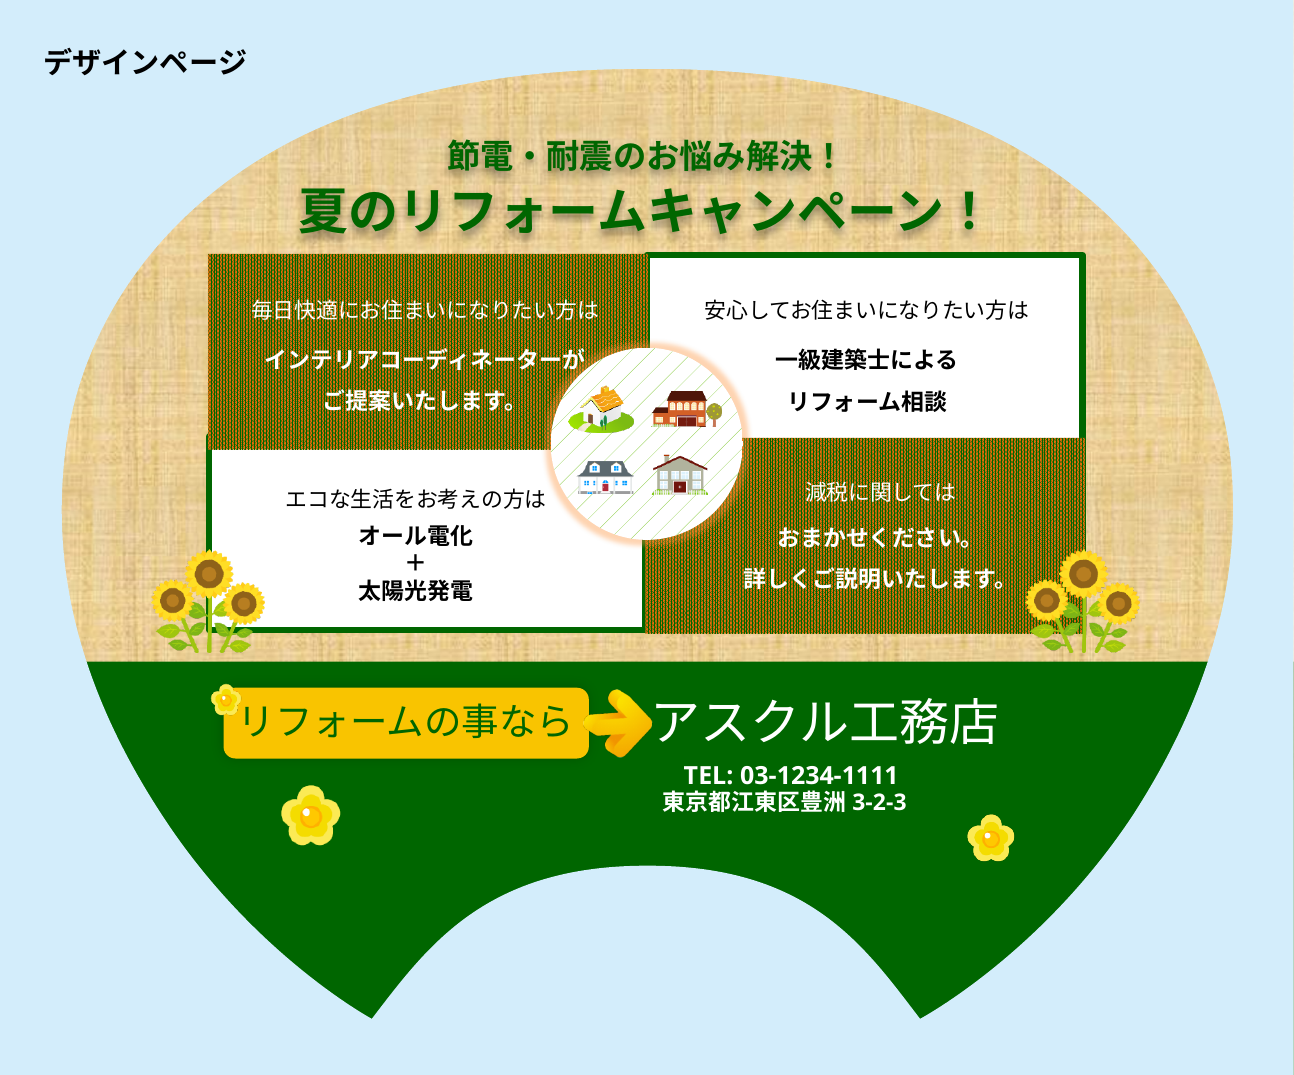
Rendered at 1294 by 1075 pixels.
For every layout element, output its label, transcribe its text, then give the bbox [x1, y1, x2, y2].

text_box TEL: 03-1234-1111 [669, 751, 914, 797]
text_box アスクル工務店 [635, 682, 1014, 758]
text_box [207, 253, 1086, 634]
text_box [246, 685, 585, 690]
text_box [221, 725, 579, 761]
picture [965, 812, 1016, 863]
text_box 東京都江東区豊洲3-2-3 [648, 780, 1068, 823]
picture [208, 682, 243, 716]
text_box 夏のリフォームキャンペーン！ [283, 171, 1010, 247]
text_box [568, 385, 722, 495]
picture [62, 69, 1233, 661]
picture [277, 782, 343, 847]
picture [582, 688, 653, 759]
text_box リフォームの事なら [223, 690, 581, 751]
text_box デザインページ [30, 37, 261, 86]
text_box 節電・耐震のお悩み解決！ [432, 127, 861, 171]
